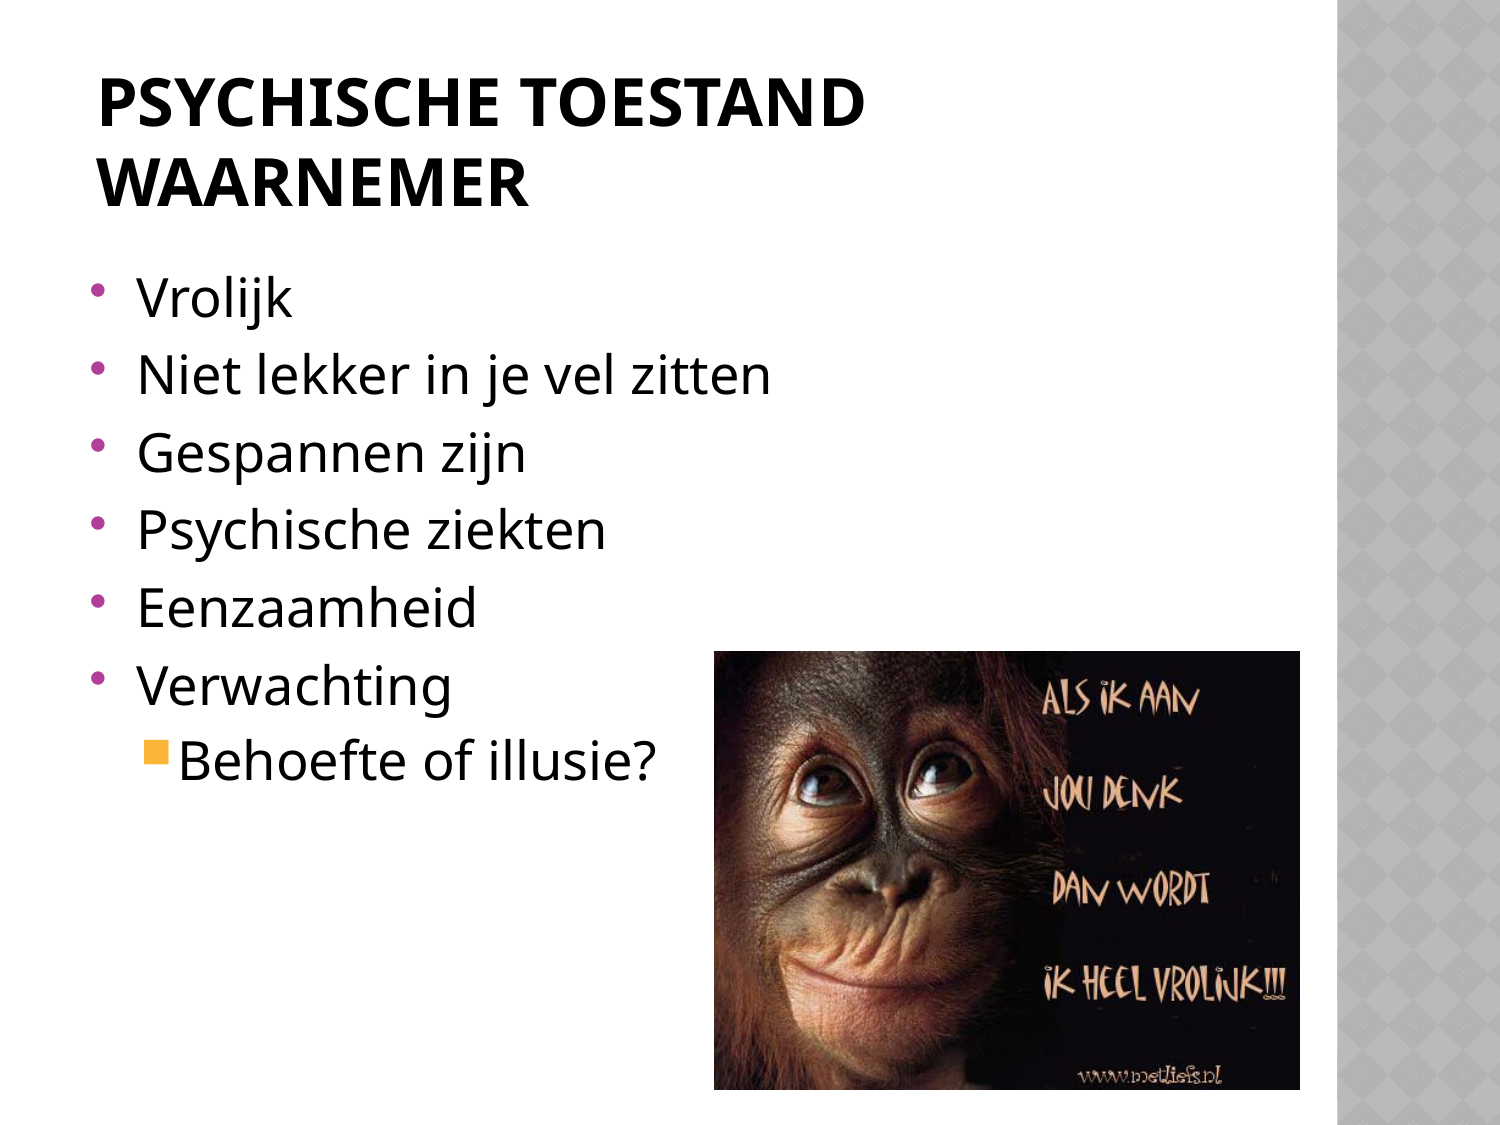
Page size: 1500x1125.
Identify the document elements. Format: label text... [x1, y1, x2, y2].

title Psychische toestand waarnemer [88, 42, 1317, 220]
picture [714, 650, 1300, 1090]
list Vrolijk Niet lekker in je vel zitten Gespannen zijn Psychische ziekten Eenzaamheid Verwachting Behoefte of illusie? [76, 255, 1329, 1059]
